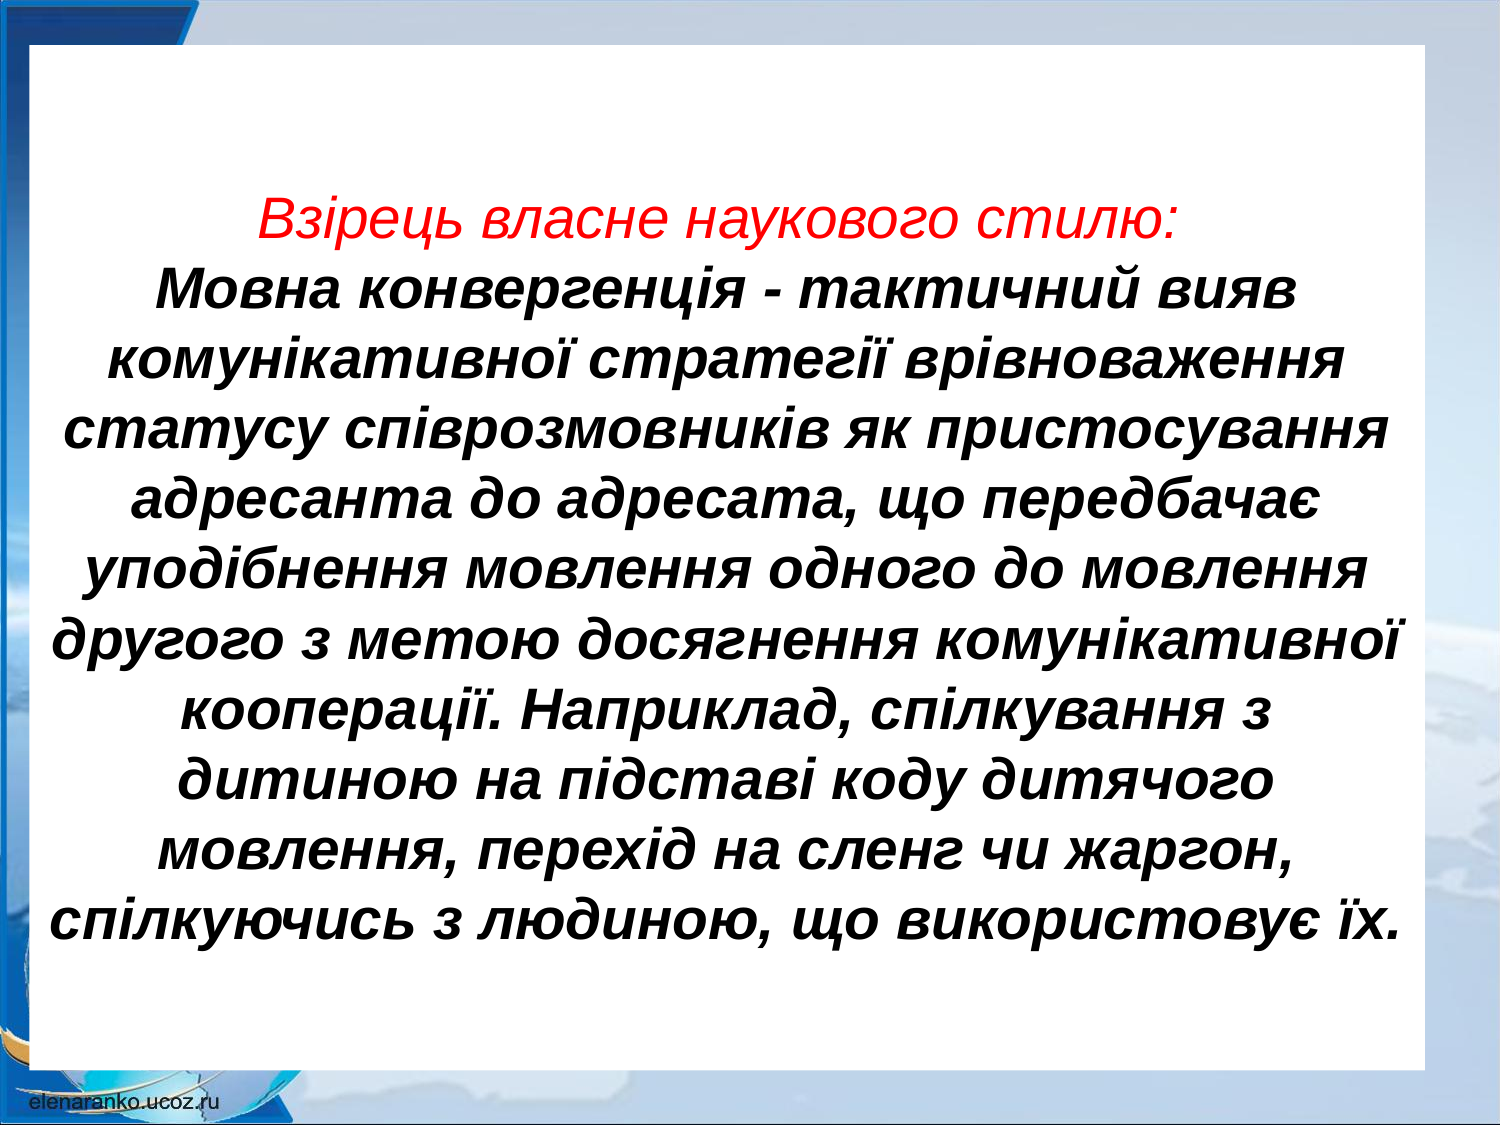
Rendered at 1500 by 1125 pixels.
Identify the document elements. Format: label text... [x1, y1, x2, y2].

title Взірець власне наукового стилю: Мовна конвергенція - тактичний вияв комунікативної стратегії врівноваження статусу співрозмовників як пристосування адресанта до адресата, що передбачає уподібнення мовлення одного до мовлення другого з метою досягнення комунікативної кооперації. Наприклад, спілкування з дитиною на підставі коду дитячого мовлення, перехід на сленг чи жаргон, спілкуючись з людиною, що використовує їх. [29, 45, 1425, 1071]
picture [0, 0, 1500, 1125]
